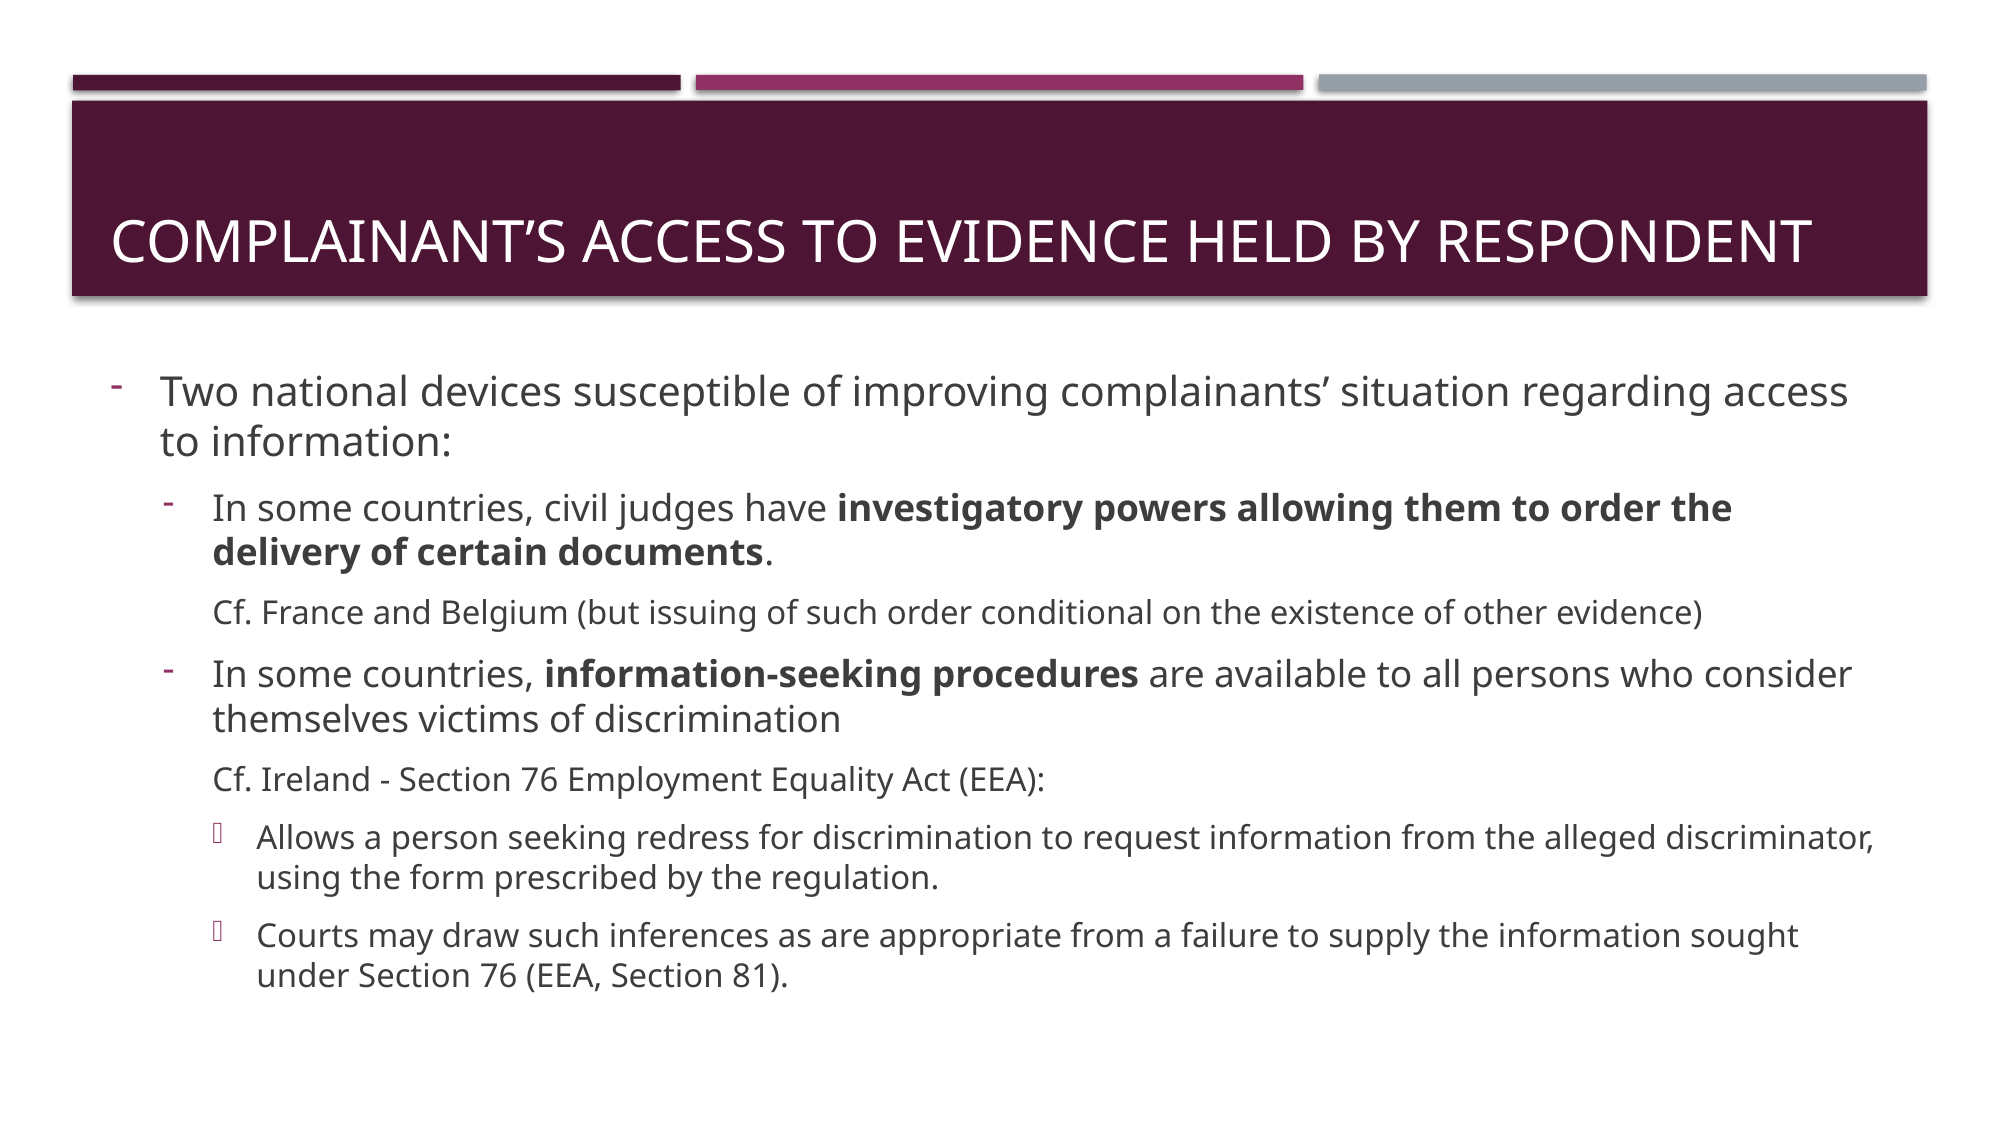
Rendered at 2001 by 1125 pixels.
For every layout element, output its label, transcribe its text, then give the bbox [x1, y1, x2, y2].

list Two national devices susceptible of improving complainants’ situation regarding access to information: In some countries, civil judges have investigatory powers allowing them to order the delivery of certain documents. Cf. France and Belgium (but issuing of such order conditional on the existence of other evidence) In some countries, information-seeking procedures are available to all persons who consider themselves victims of discrimination Cf. Ireland - Section 76 Employment Equality Act (EEA): Allows a person seeking redress for discrimination to request information from the alleged discriminator, using the form prescribed by the regulation. Courts may draw such inferences as are appropriate from a failure to supply the information sought under Section 76 (EEA, Section 81). [95, 357, 1905, 1009]
title Complainant’s access to evidence held by respondent [95, 115, 1905, 282]
